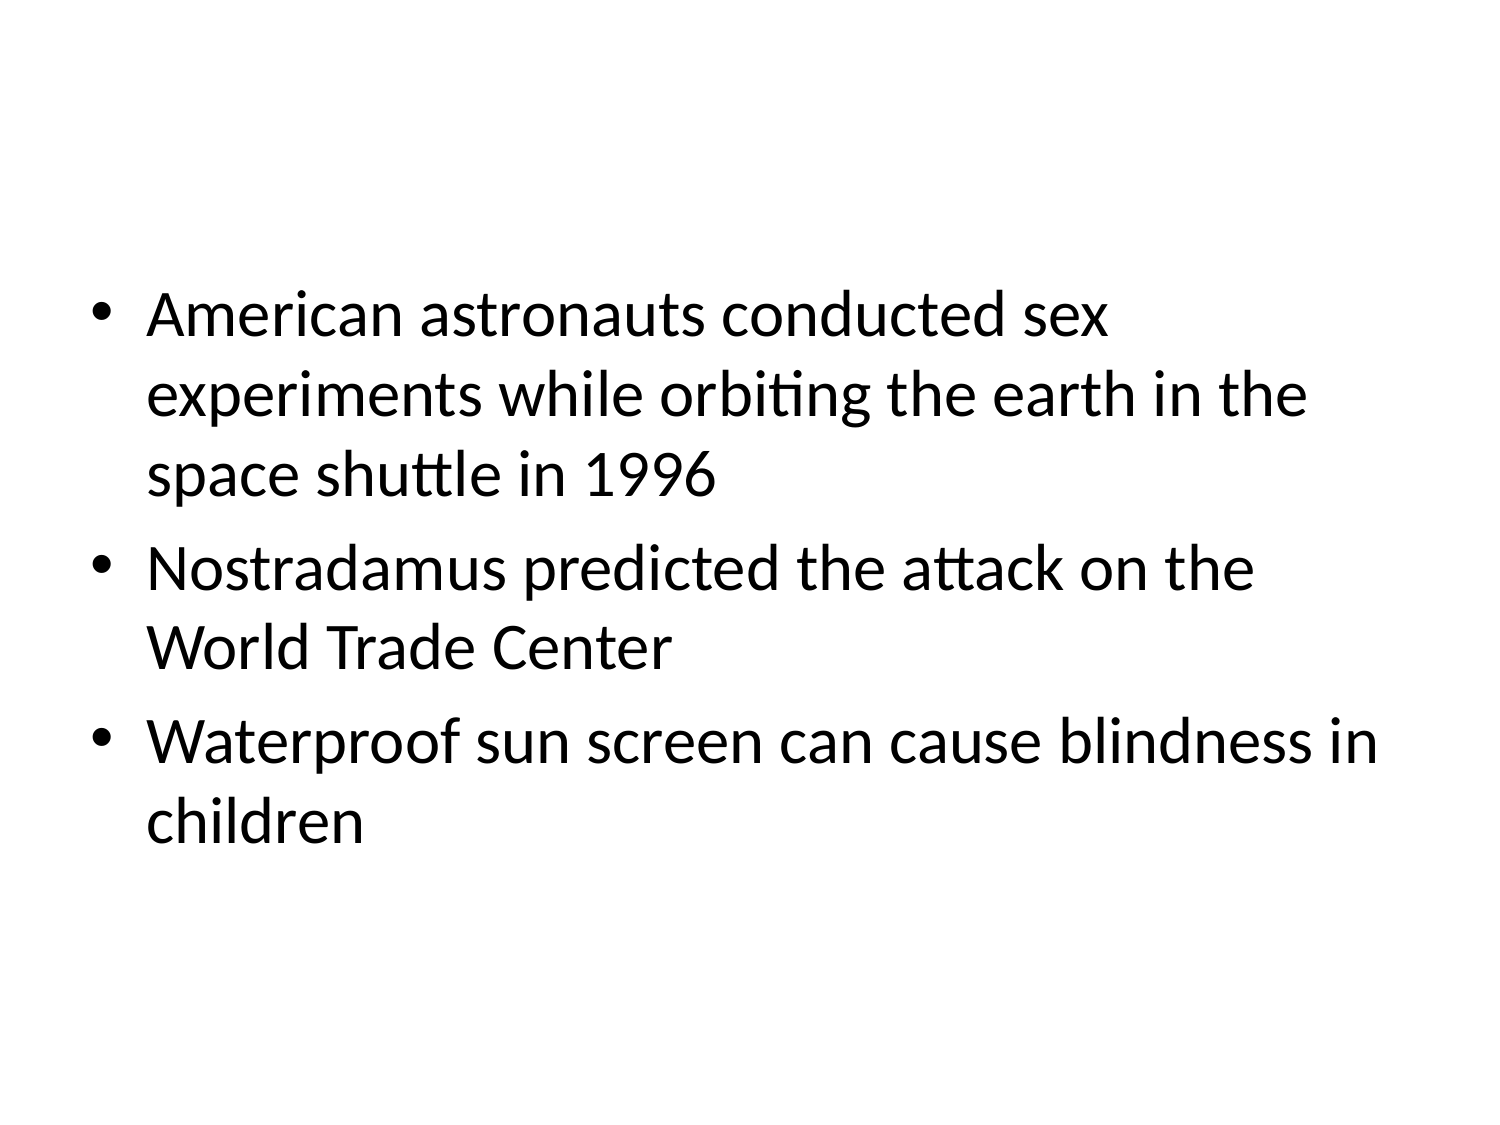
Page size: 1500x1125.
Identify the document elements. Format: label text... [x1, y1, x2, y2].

list American astronauts conducted sex experiments while orbiting the earth in the space shuttle in 1996 Nostradamus predicted the attack on the World Trade Center Waterproof sun screen can cause blindness in children [75, 262, 1425, 1005]
